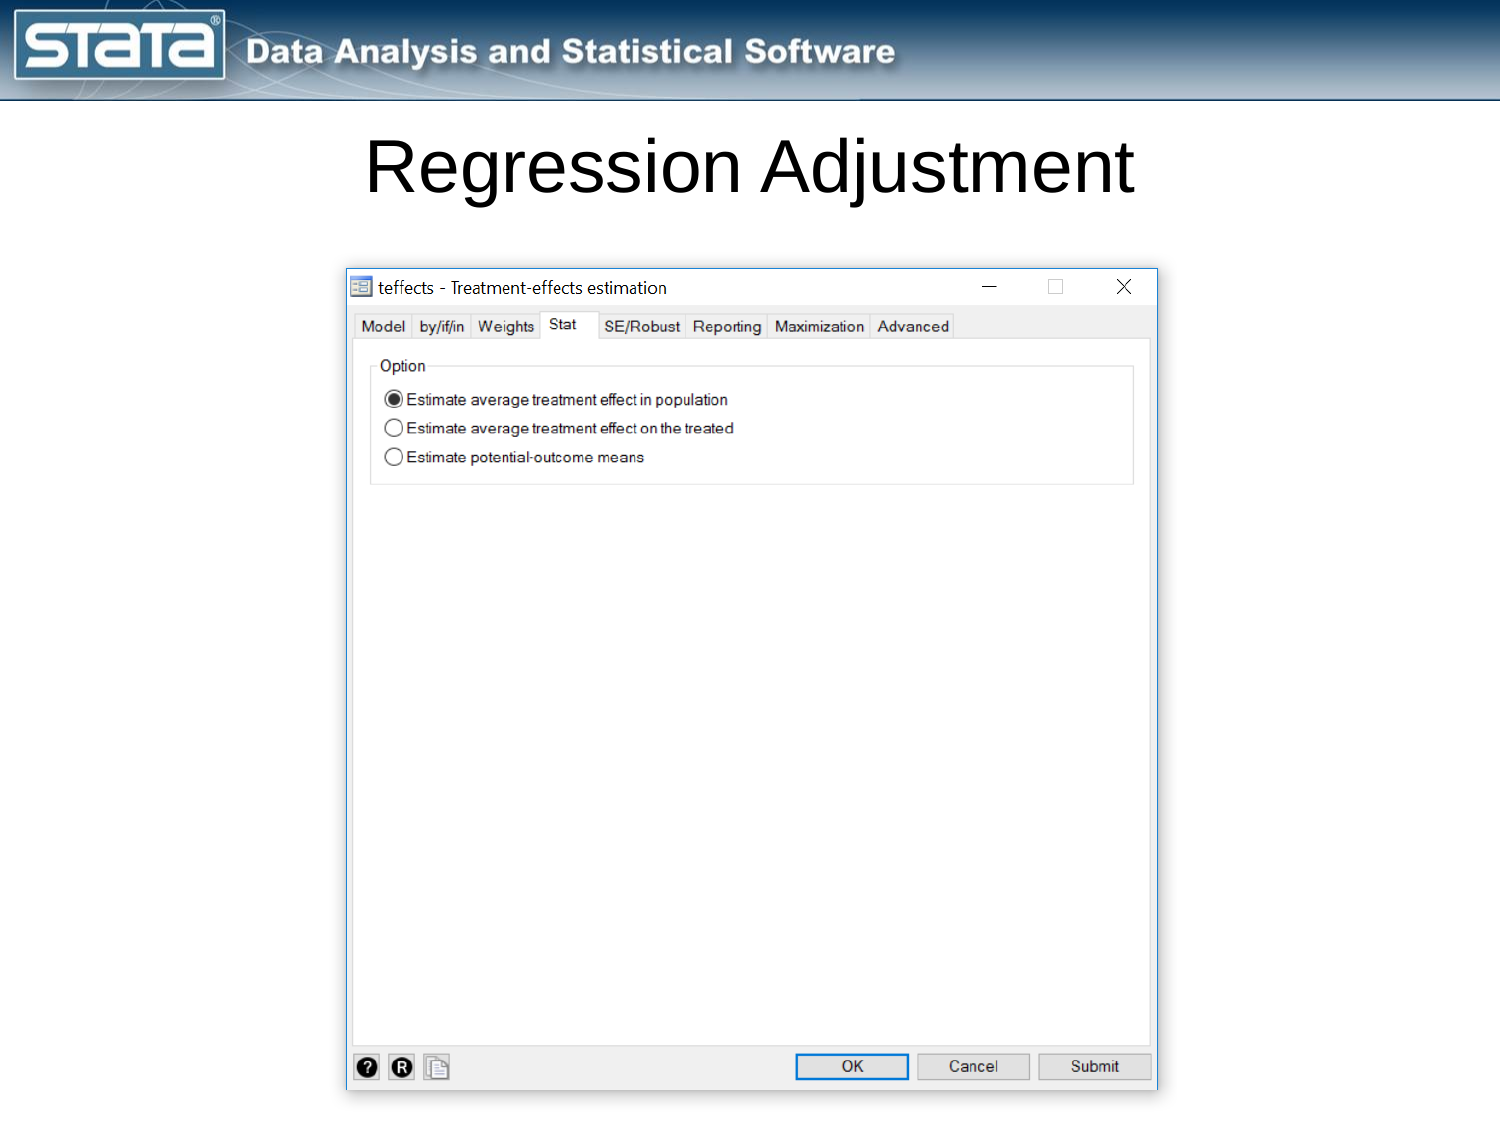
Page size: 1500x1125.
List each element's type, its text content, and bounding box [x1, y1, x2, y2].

title Regression Adjustment [0, 108, 1500, 225]
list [324, 249, 1178, 1113]
picture [0, 0, 1500, 102]
